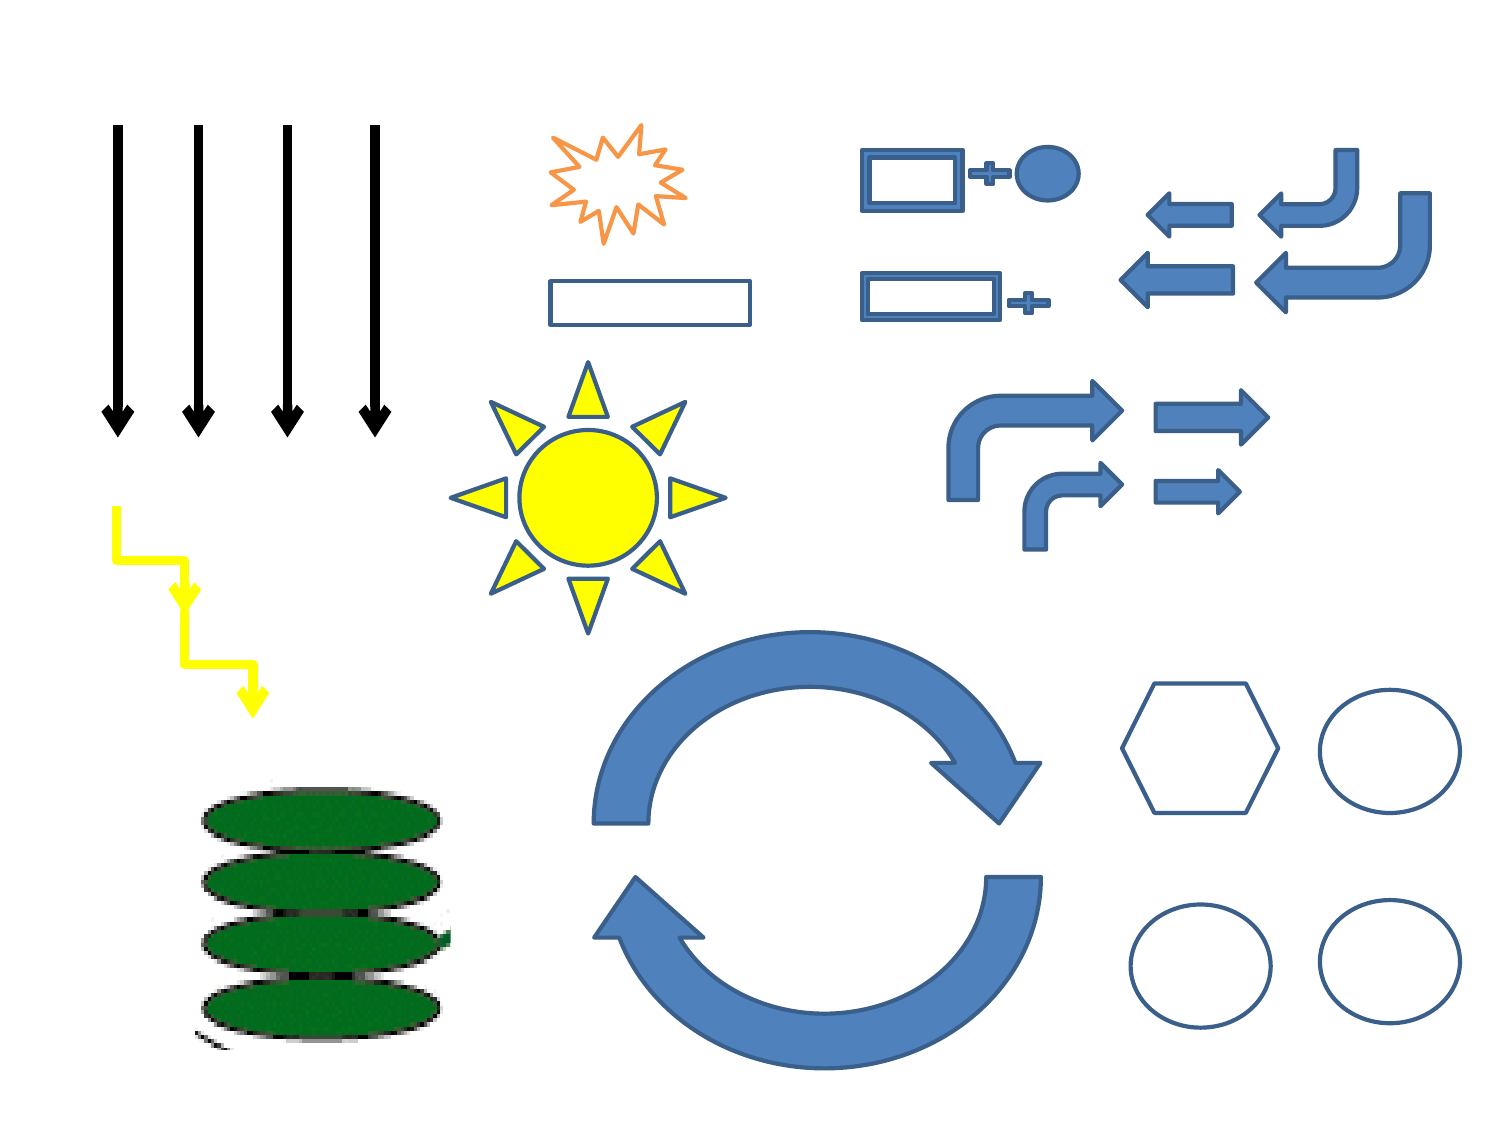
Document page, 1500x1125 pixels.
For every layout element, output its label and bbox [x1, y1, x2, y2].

text_box [860, 271, 1002, 322]
text_box [1022, 460, 1125, 552]
text_box [1257, 147, 1360, 239]
text_box [488, 399, 547, 457]
text_box [1153, 468, 1242, 516]
text_box [668, 476, 728, 520]
text_box [488, 539, 547, 596]
text_box [968, 161, 1012, 186]
text_box [1254, 191, 1432, 315]
text_box [548, 279, 752, 327]
text_box [448, 476, 509, 520]
text_box [566, 604, 1069, 1096]
text_box [1145, 191, 1234, 239]
text_box [630, 399, 688, 457]
text_box [116, 505, 254, 719]
text_box [566, 360, 610, 419]
text_box [1128, 902, 1273, 1030]
picture [194, 750, 451, 1051]
text_box [1317, 897, 1463, 1026]
text_box [1317, 687, 1463, 816]
text_box [517, 427, 660, 568]
text_box [566, 576, 610, 603]
text_box [1007, 291, 1051, 315]
text_box [548, 123, 688, 246]
text_box [946, 379, 1125, 503]
text_box [1014, 144, 1081, 203]
text_box [860, 148, 965, 213]
text_box [630, 539, 688, 596]
text_box [1118, 250, 1236, 310]
text_box [1153, 388, 1271, 447]
text_box [1120, 681, 1281, 816]
